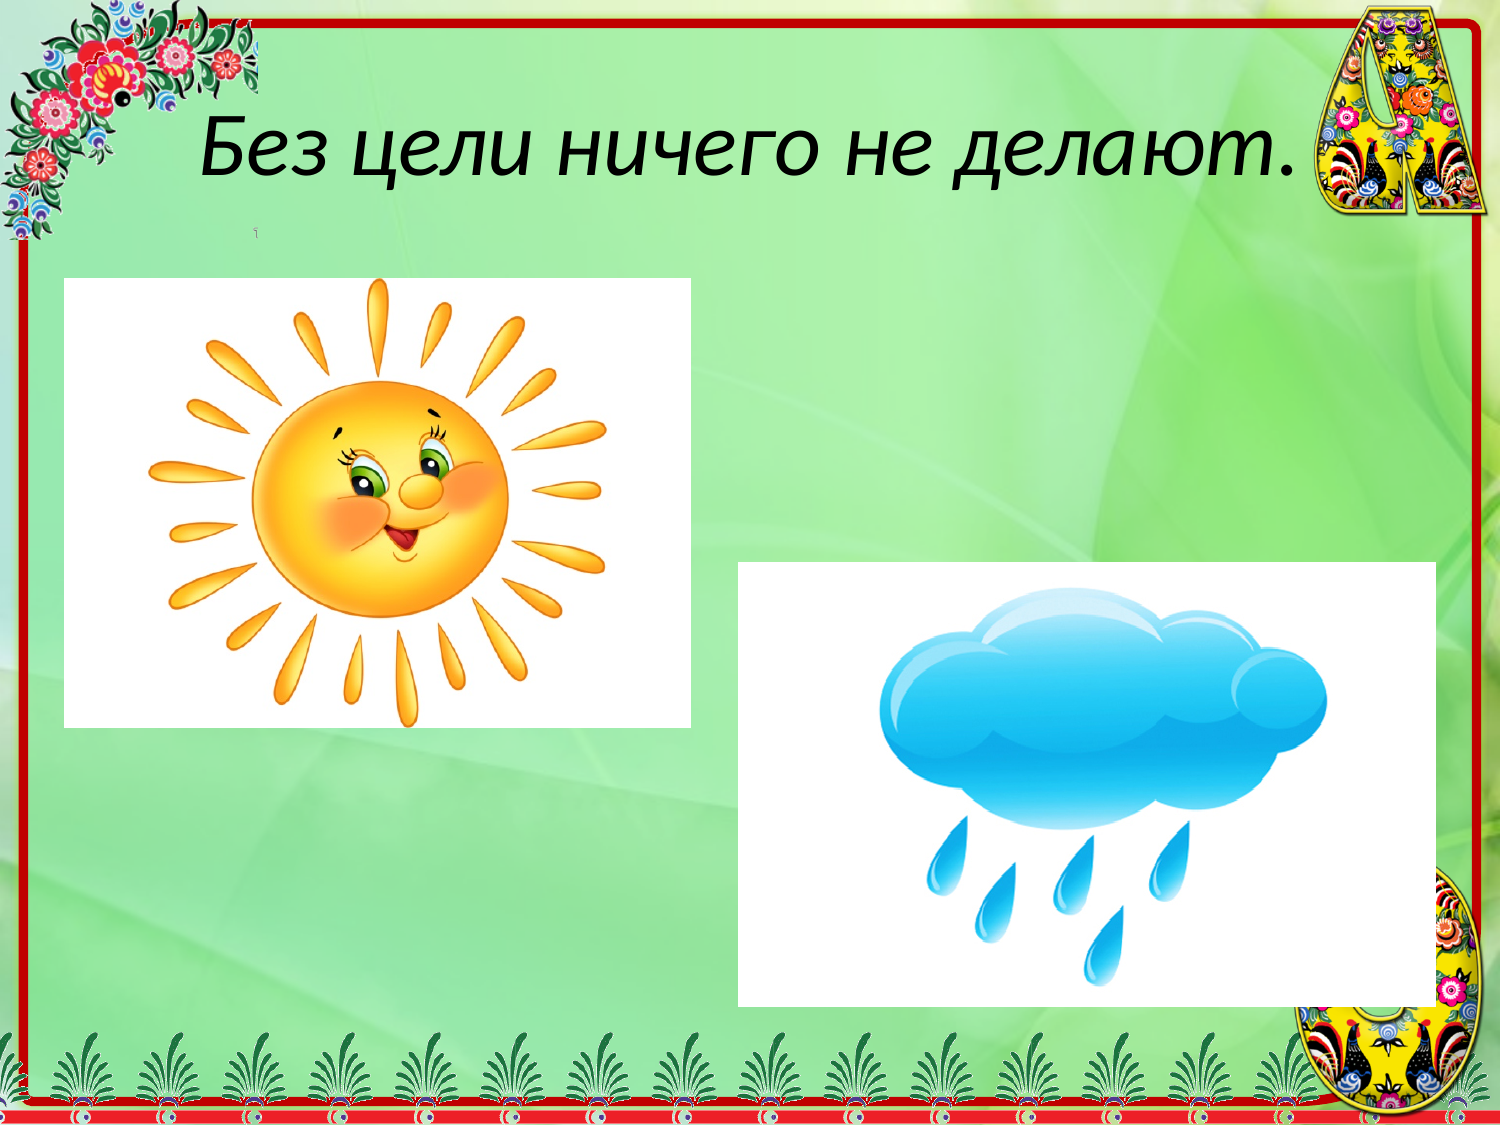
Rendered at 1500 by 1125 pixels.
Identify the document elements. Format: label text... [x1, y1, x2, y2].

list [64, 278, 692, 729]
picture [0, 0, 1500, 1125]
title Без цели ничего не делают. [75, 45, 1425, 233]
